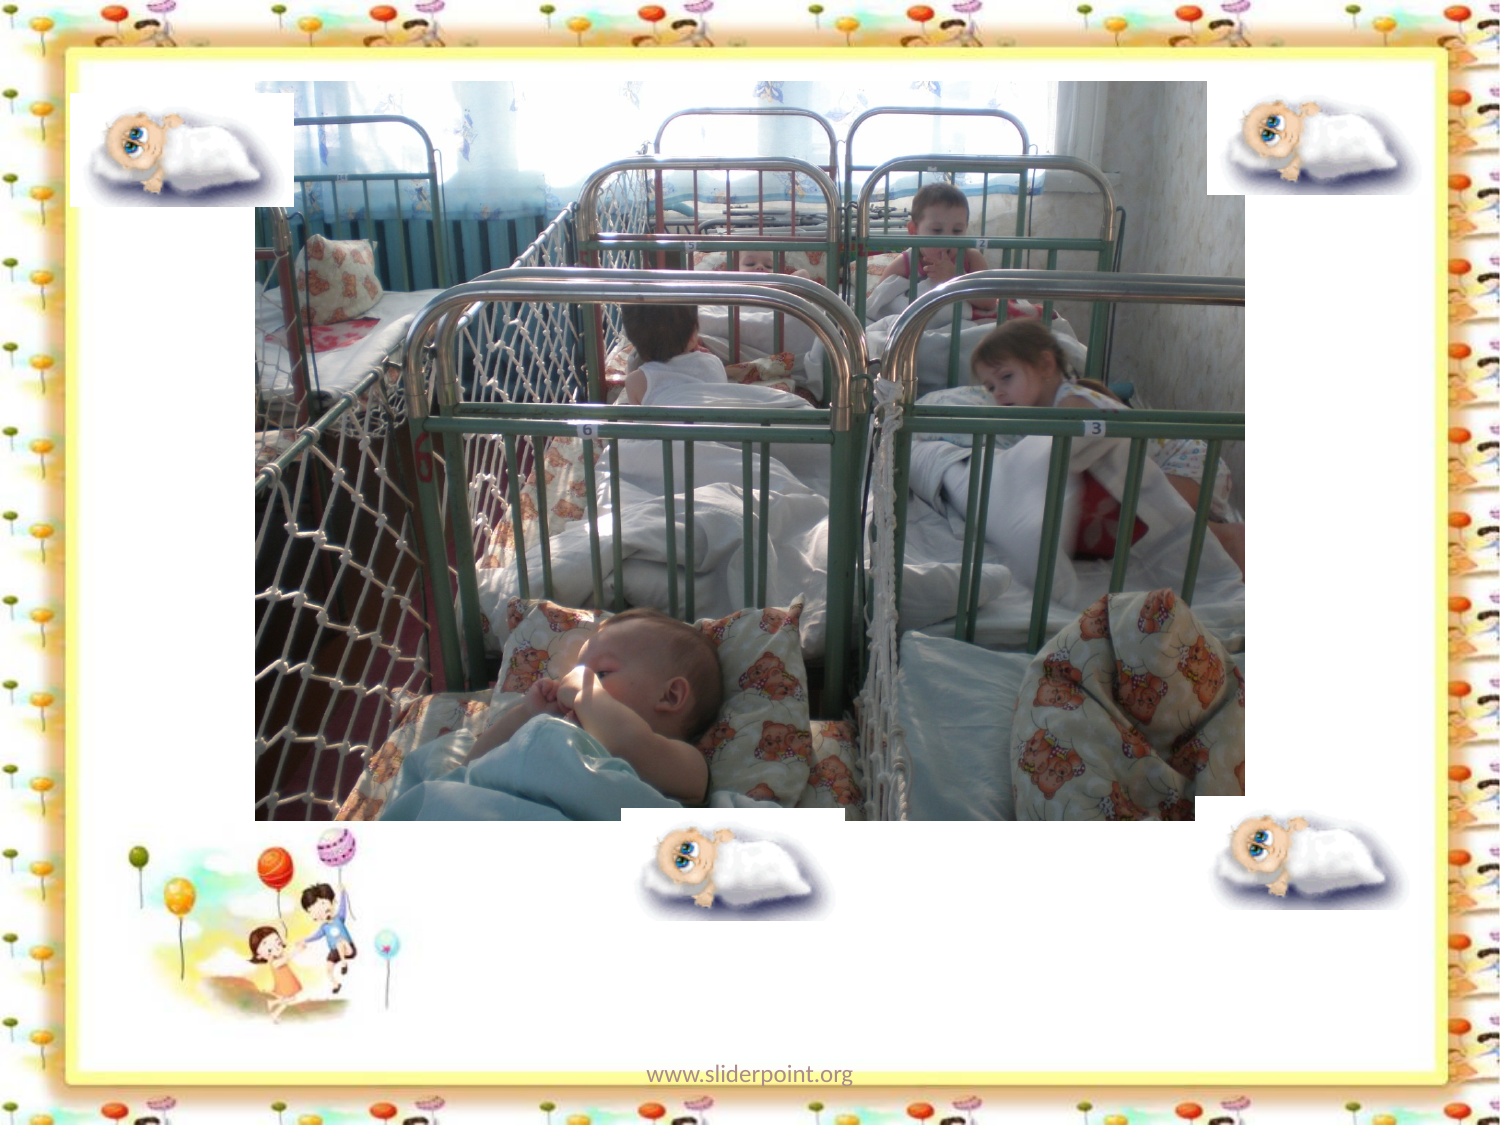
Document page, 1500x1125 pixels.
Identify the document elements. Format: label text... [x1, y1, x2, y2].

footer www.sliderpoint.org [512, 1042, 988, 1103]
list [254, 81, 1246, 821]
picture [0, 0, 1500, 1125]
